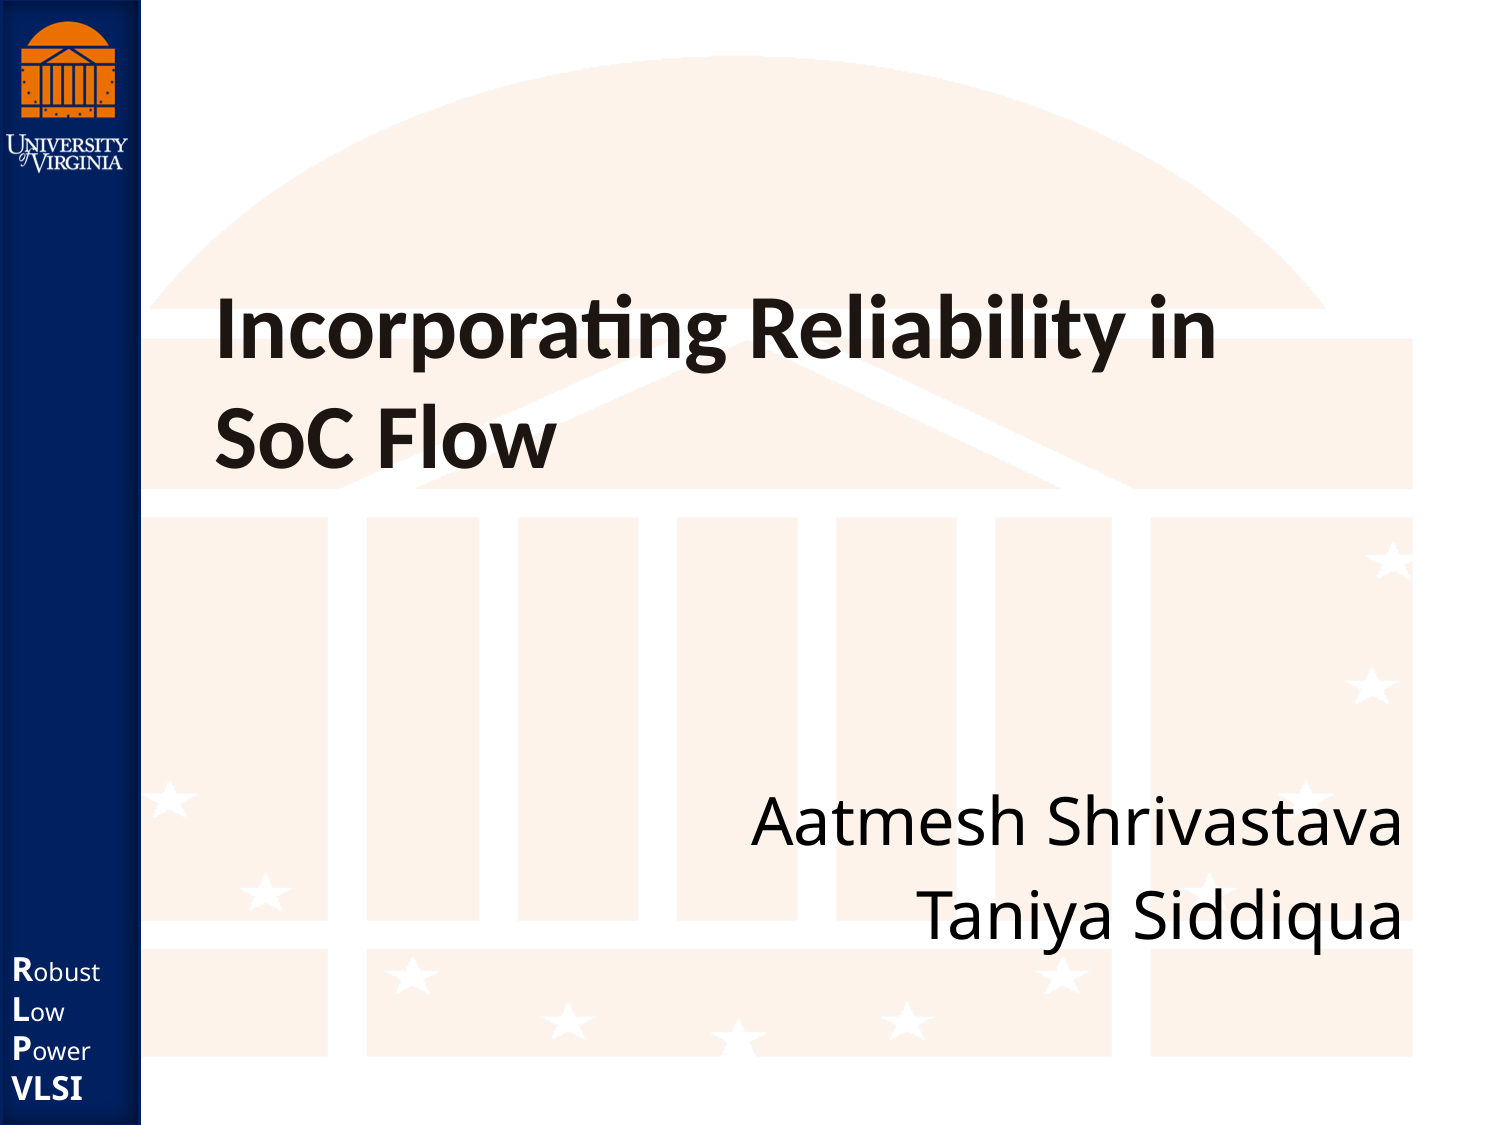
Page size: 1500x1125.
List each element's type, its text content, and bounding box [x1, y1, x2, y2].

title Incorporating Reliability in SoC Flow [199, 107, 1387, 495]
subtitle Aatmesh Shrivastava Taniya Siddiqua [95, 771, 1421, 1018]
picture [0, 0, 141, 1125]
